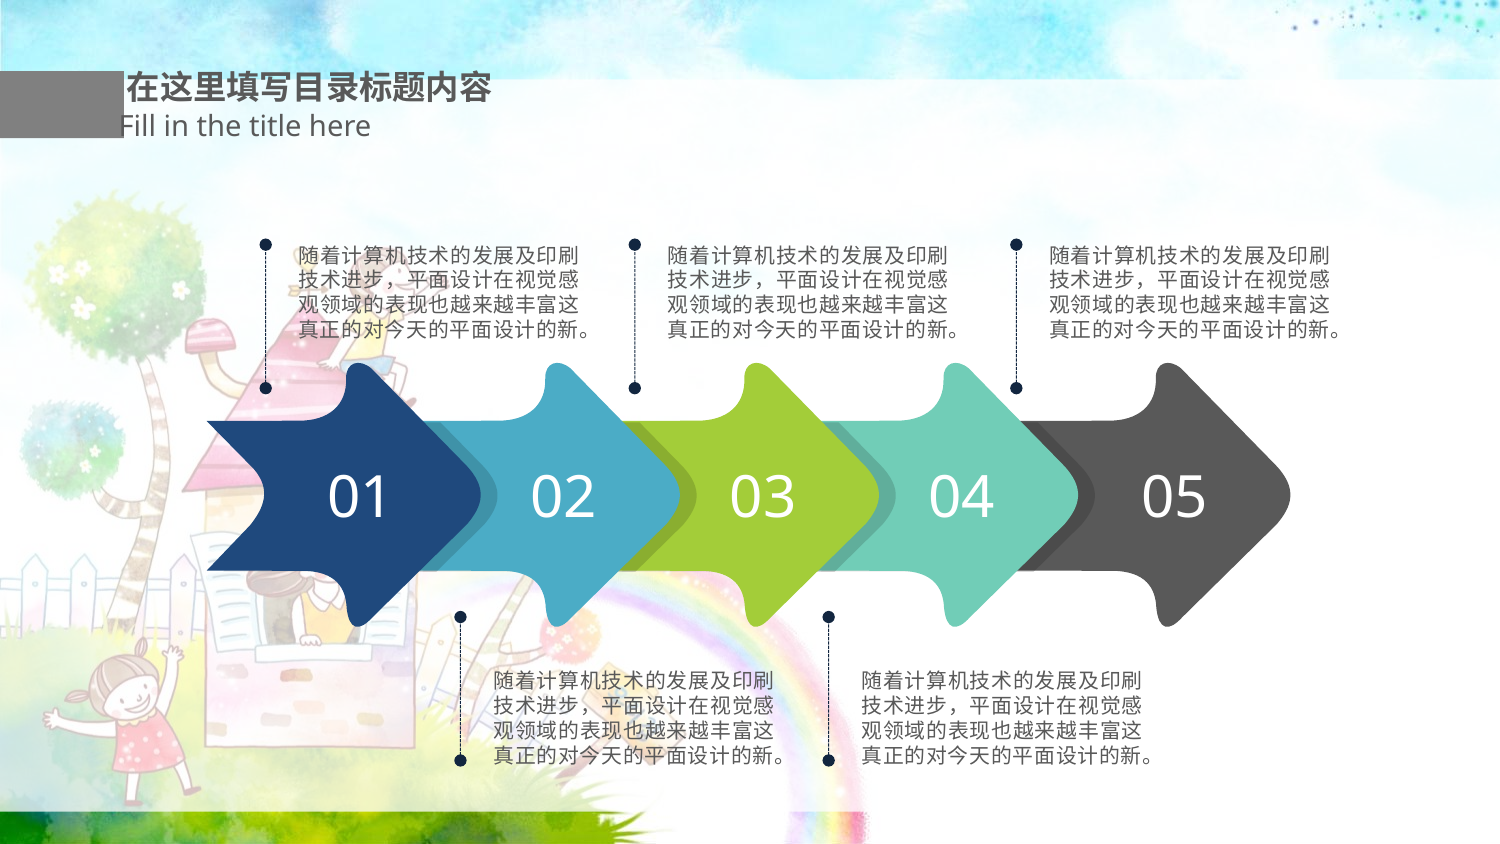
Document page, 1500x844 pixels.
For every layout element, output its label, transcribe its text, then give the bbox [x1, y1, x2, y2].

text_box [498, 362, 697, 628]
text_box 随着计算机技术的发展及印刷技术进步，平面设计在视觉感观领域的表现也越来越丰富这真正的对今天的平面设计的新。 [652, 234, 964, 350]
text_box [206, 362, 498, 628]
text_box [897, 362, 1096, 628]
text_box 随着计算机技术的发展及印刷技术进步，平面设计在视觉感观领域的表现也越来越丰富这真正的对今天的平面设计的新。 [1034, 234, 1345, 350]
text_box 随着计算机技术的发展及印刷技术进步，平面设计在视觉感观领域的表现也越来越丰富这真正的对今天的平面设计的新。 [283, 234, 595, 350]
text_box 在这里填写目录标题内容 [112, 59, 538, 114]
text_box 随着计算机技术的发展及印刷技术进步，平面设计在视觉感观领域的表现也越来越丰富这真正的对今天的平面设计的新。 [478, 660, 790, 775]
text_box 随着计算机技术的发展及印刷技术进步，平面设计在视觉感观领域的表现也越来越丰富这真正的对今天的平面设计的新。 [846, 660, 1158, 775]
picture [0, 0, 1500, 79]
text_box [1096, 362, 1291, 628]
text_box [697, 362, 897, 628]
text_box [0, 70, 112, 139]
picture [0, 812, 1500, 844]
text_box Fill in the title here [103, 99, 387, 150]
